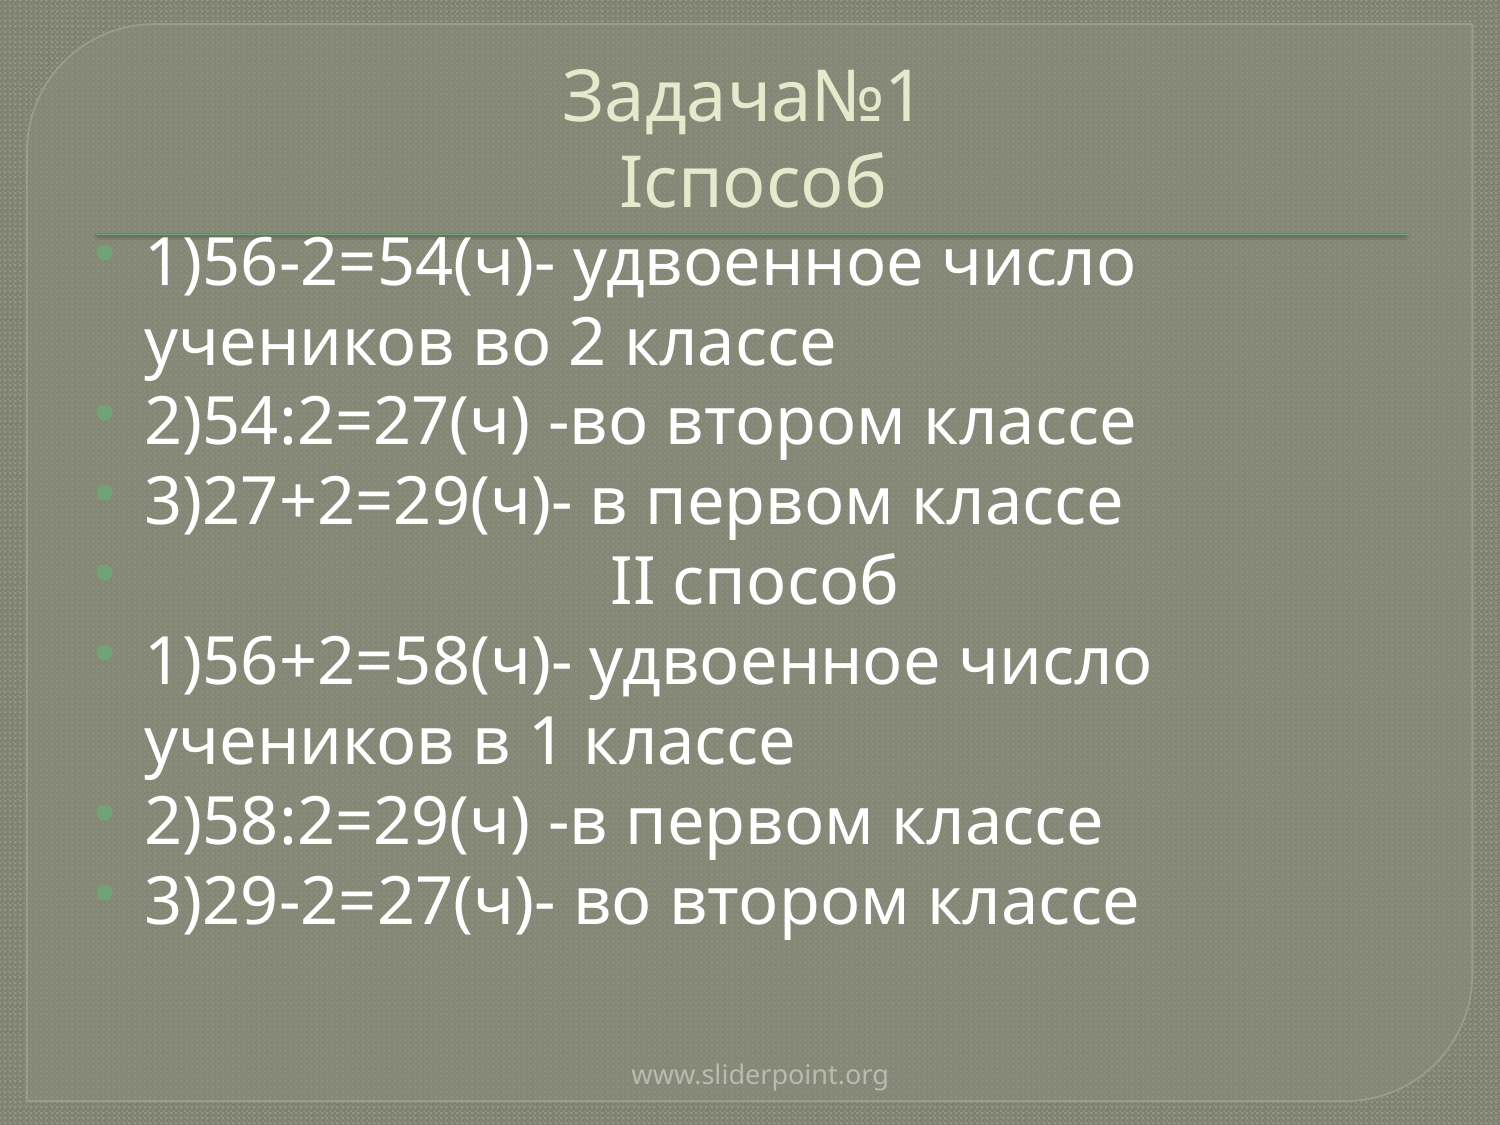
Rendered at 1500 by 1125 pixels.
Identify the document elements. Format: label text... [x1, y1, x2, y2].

title Задача№1 Iспособ [75, 41, 1425, 230]
list 1)56-2=54(ч)- удвоенное число учеников во 2 классе 2)54:2=27(ч) -во втором классе 3)27+2=29(ч)- в первом классе II способ 1)56+2=58(ч)- удвоенное число учеников в 1 классе 2)58:2=29(ч) -в первом классе 3)29-2=27(ч)- во втором классе [82, 210, 1425, 1013]
footer www.sliderpoint.org [212, 1050, 904, 1095]
